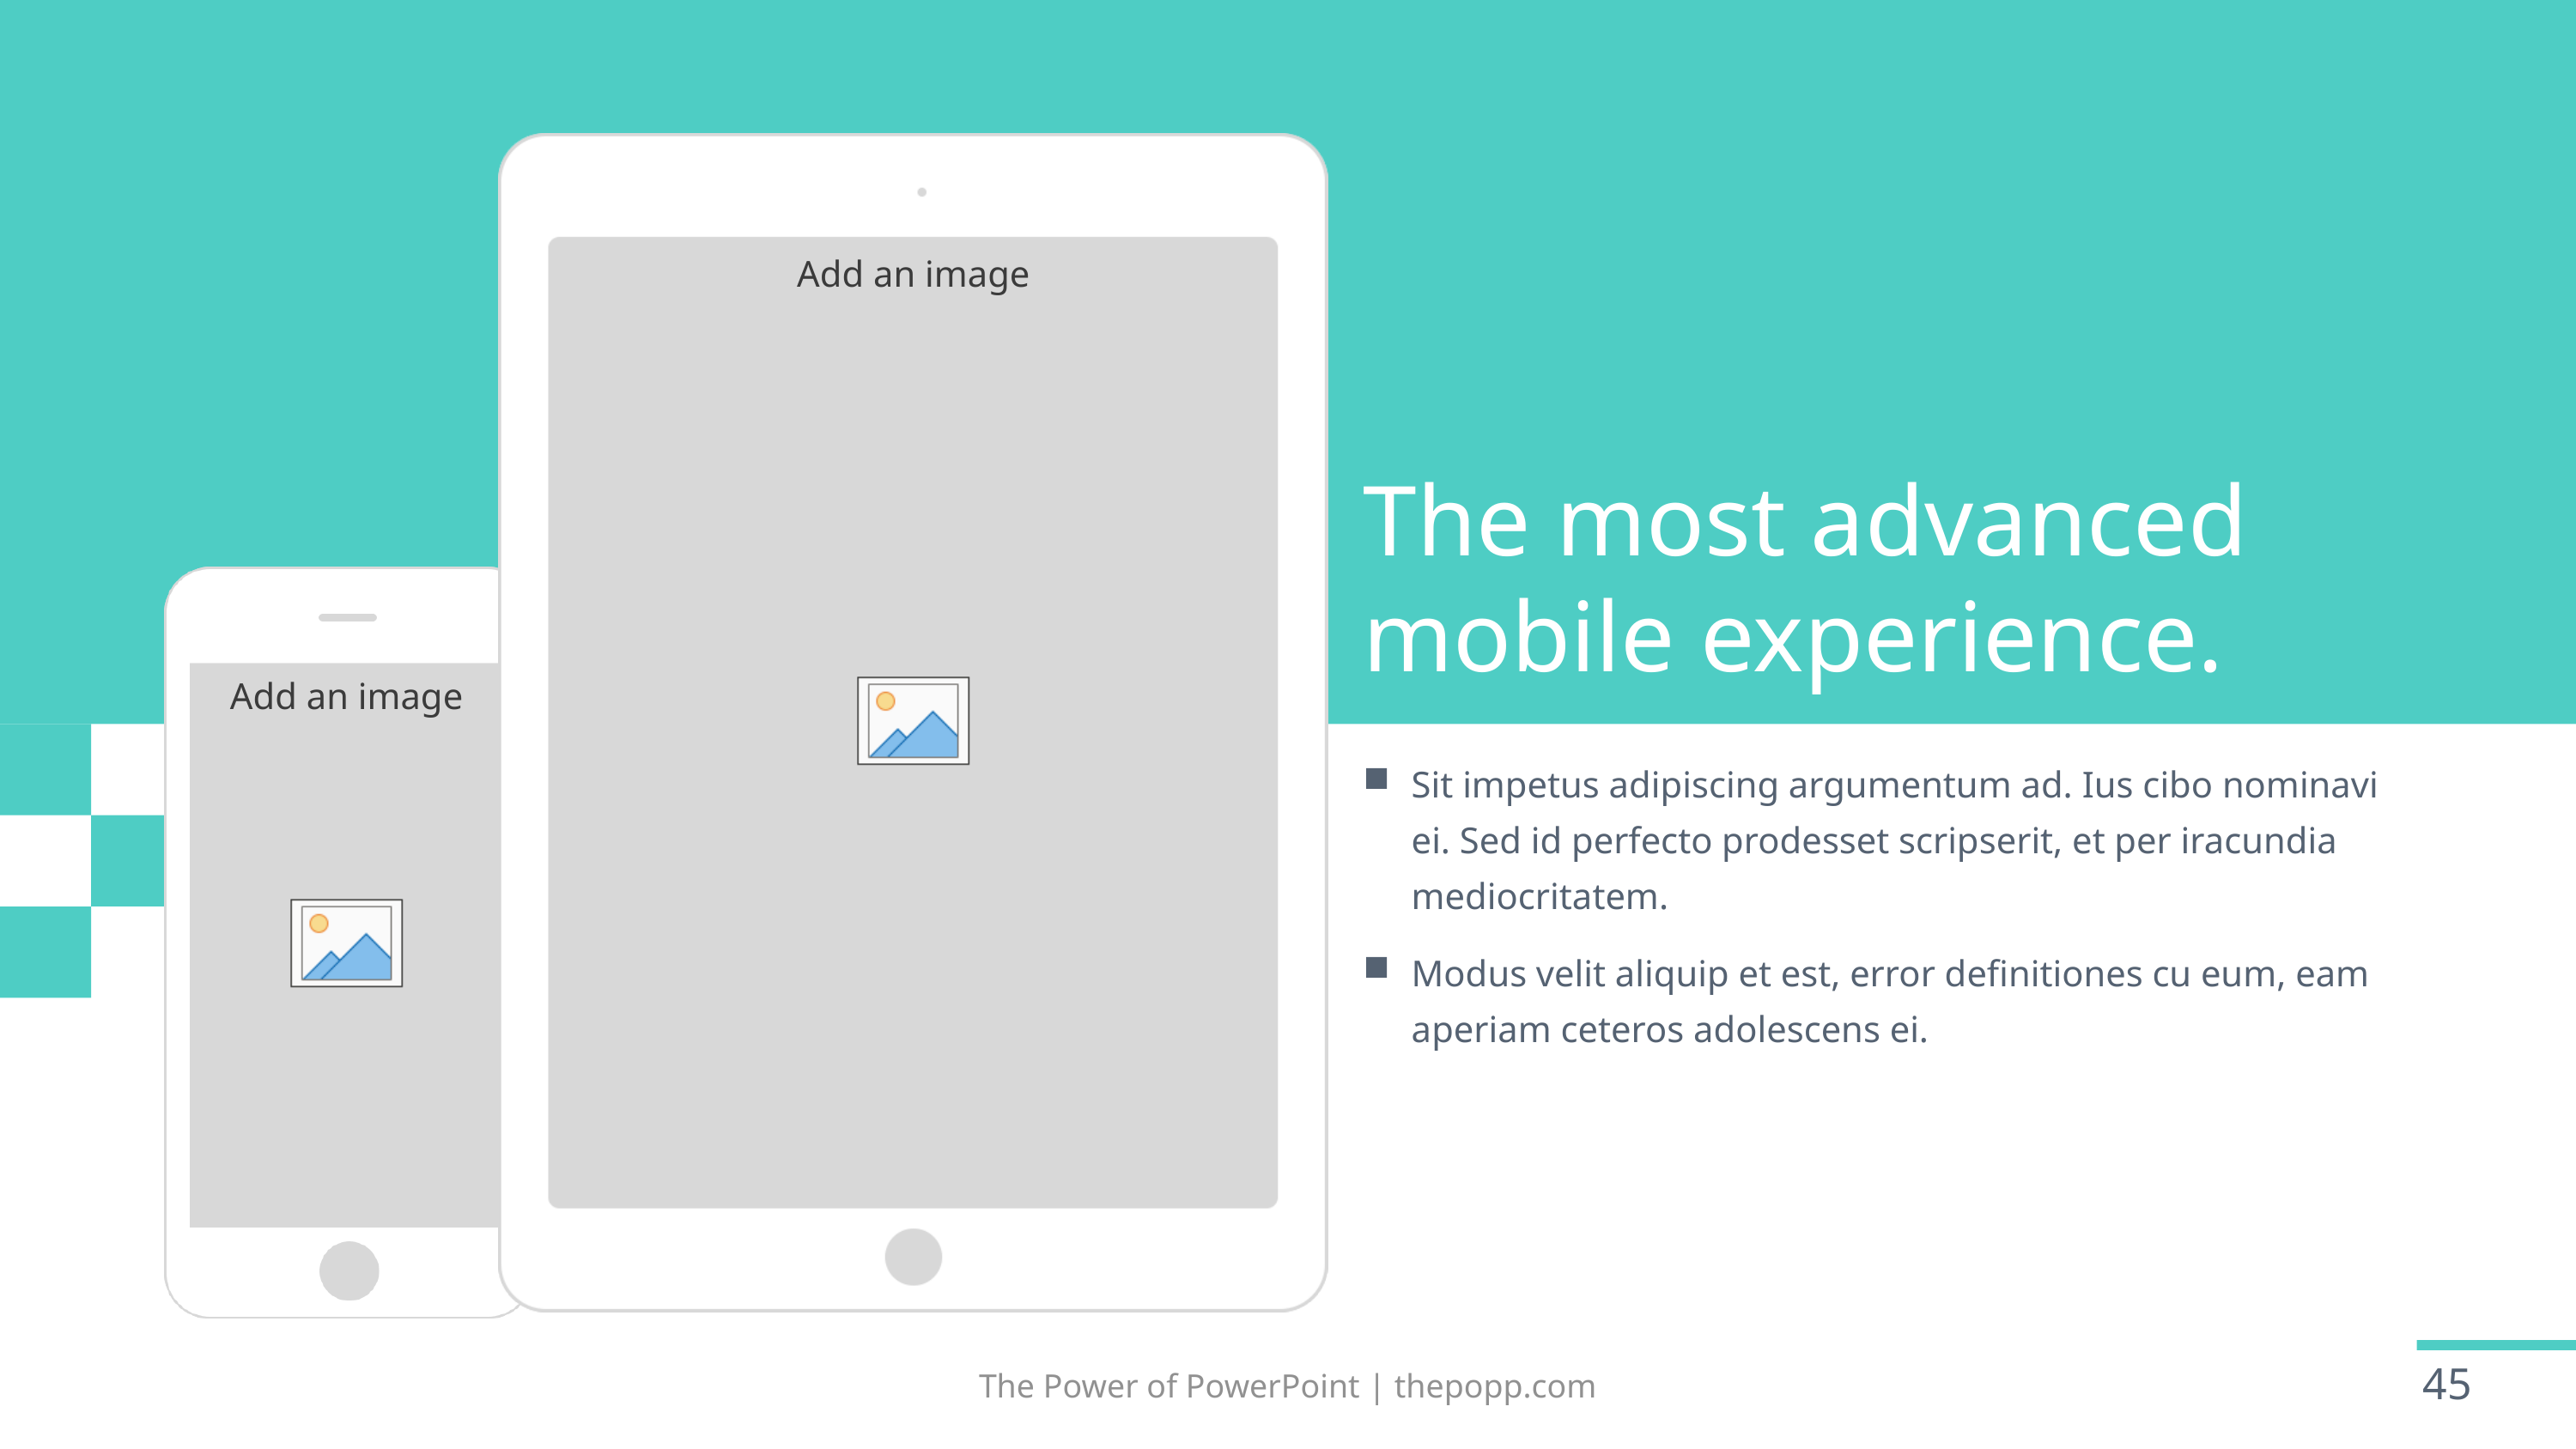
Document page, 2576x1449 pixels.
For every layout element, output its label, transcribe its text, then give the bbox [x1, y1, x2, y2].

picture [164, 133, 1328, 1319]
footer The Power of PowerPoint | thepopp.com [853, 1349, 1723, 1427]
list Sit impetus adipiscing argumentum ad. Ius cibo nominavi ei. Sed id perfecto prodesset scripserit, et per iracundia mediocritatem. Modus velit aliquip et est, error definitiones cu eum, eam aperiam ceteros adolescens ei. [1350, 743, 2429, 1173]
list The most advanced mobile experience. [1350, 155, 2429, 698]
slide_number 45 [2409, 1351, 2576, 1421]
